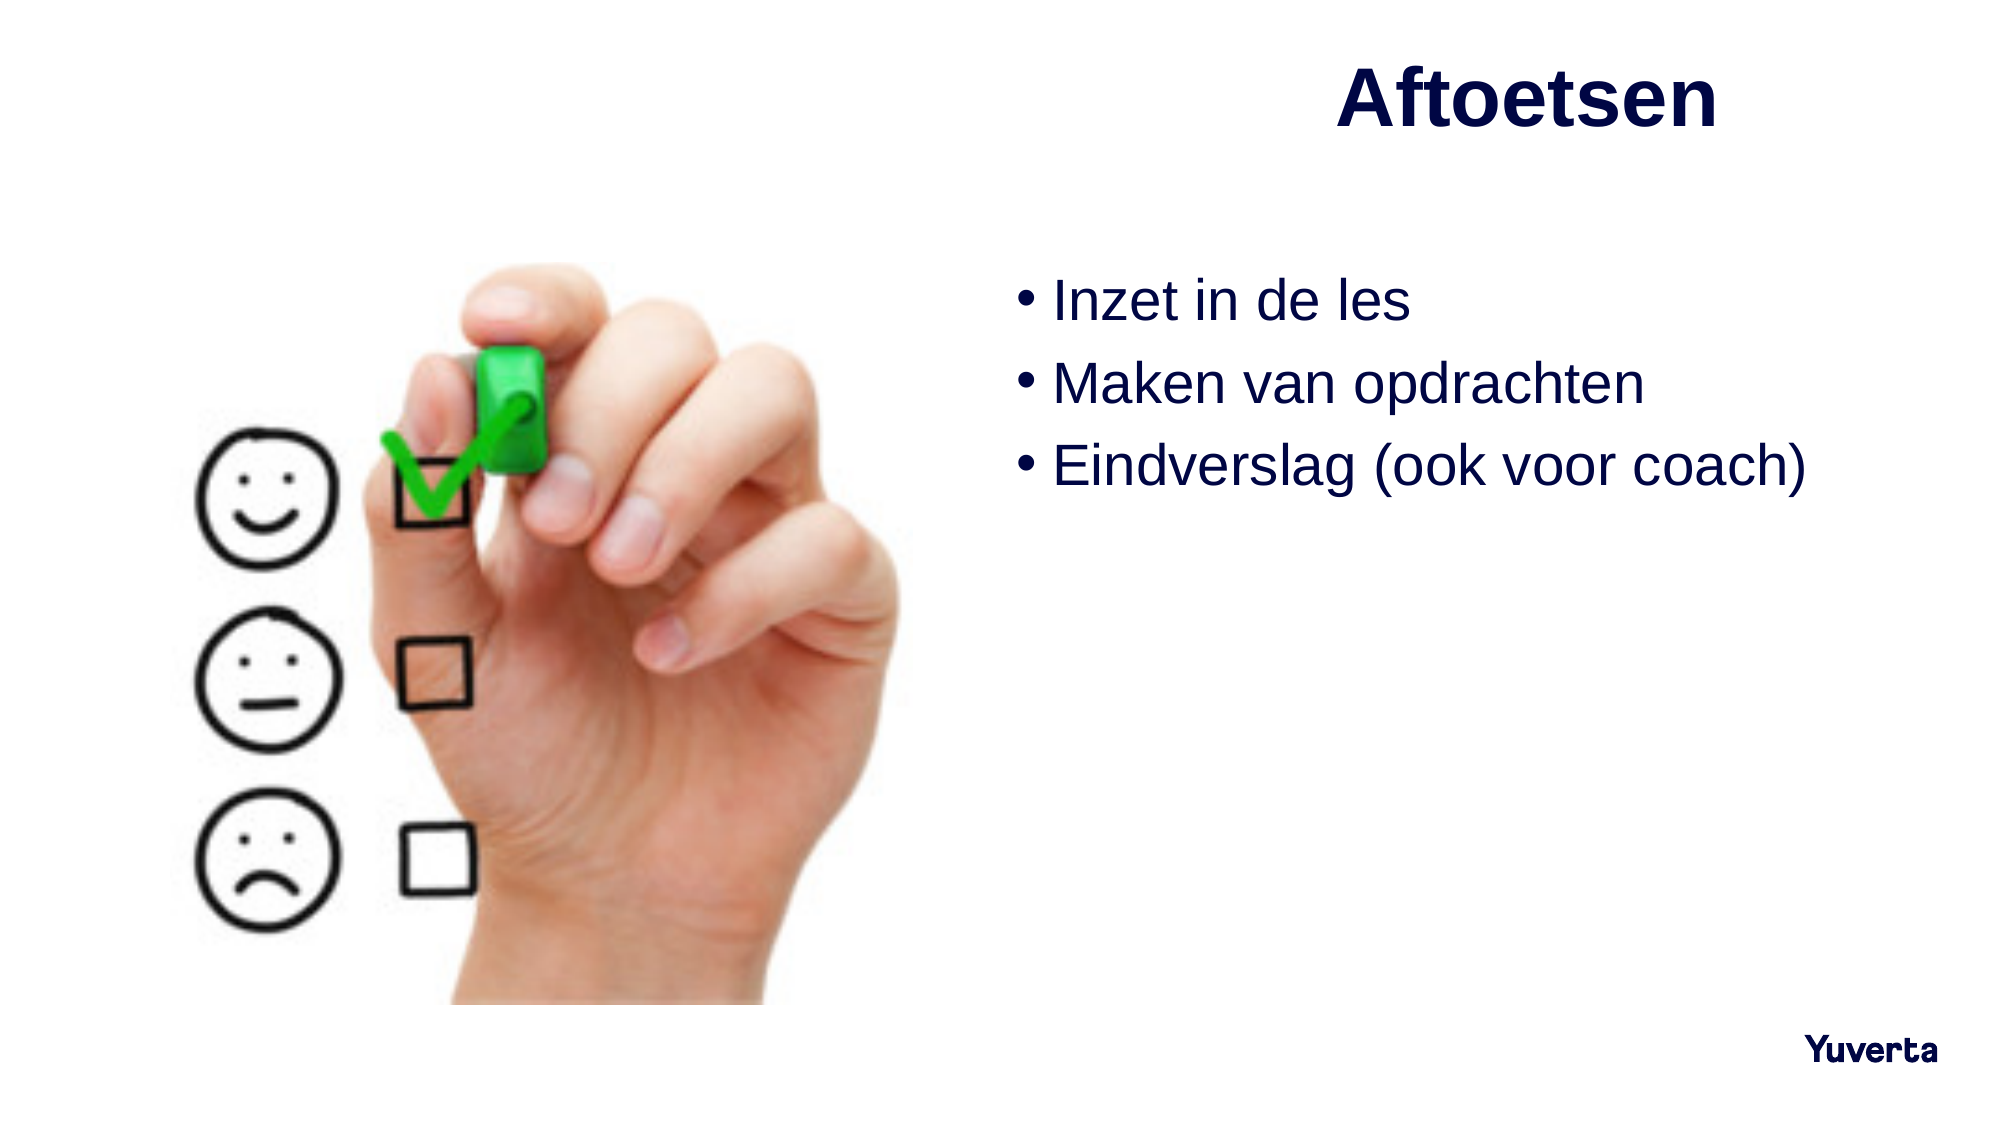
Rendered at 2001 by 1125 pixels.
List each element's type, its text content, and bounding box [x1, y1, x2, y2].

picture [170, 262, 913, 1005]
title Aftoetsen [60, 48, 1720, 239]
list Inzet in de les Maken van opdrachten Eindverslag (ook voor coach) [1016, 262, 1900, 1005]
